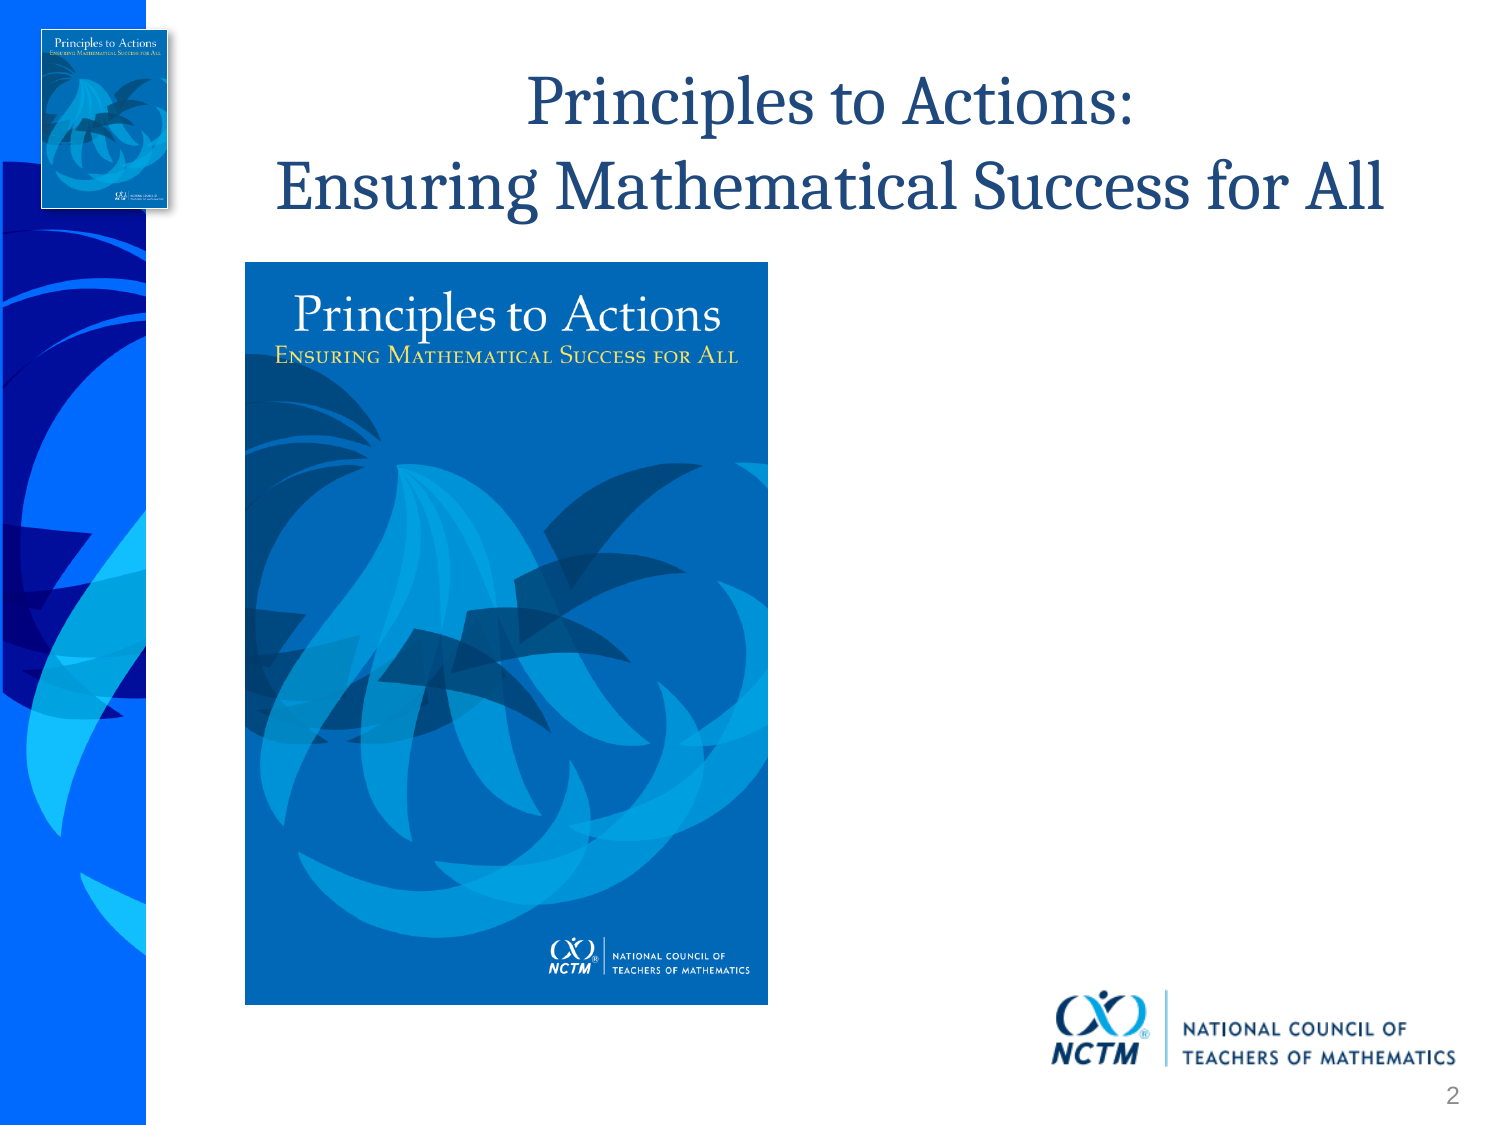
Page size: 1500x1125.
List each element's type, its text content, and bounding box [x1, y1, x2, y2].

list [199, 262, 813, 1006]
slide_number 2 [1125, 1065, 1475, 1125]
picture [42, 30, 167, 208]
picture [0, 0, 146, 1125]
title Principles to Actions: Ensuring Mathematical Success for All [200, 45, 1463, 233]
